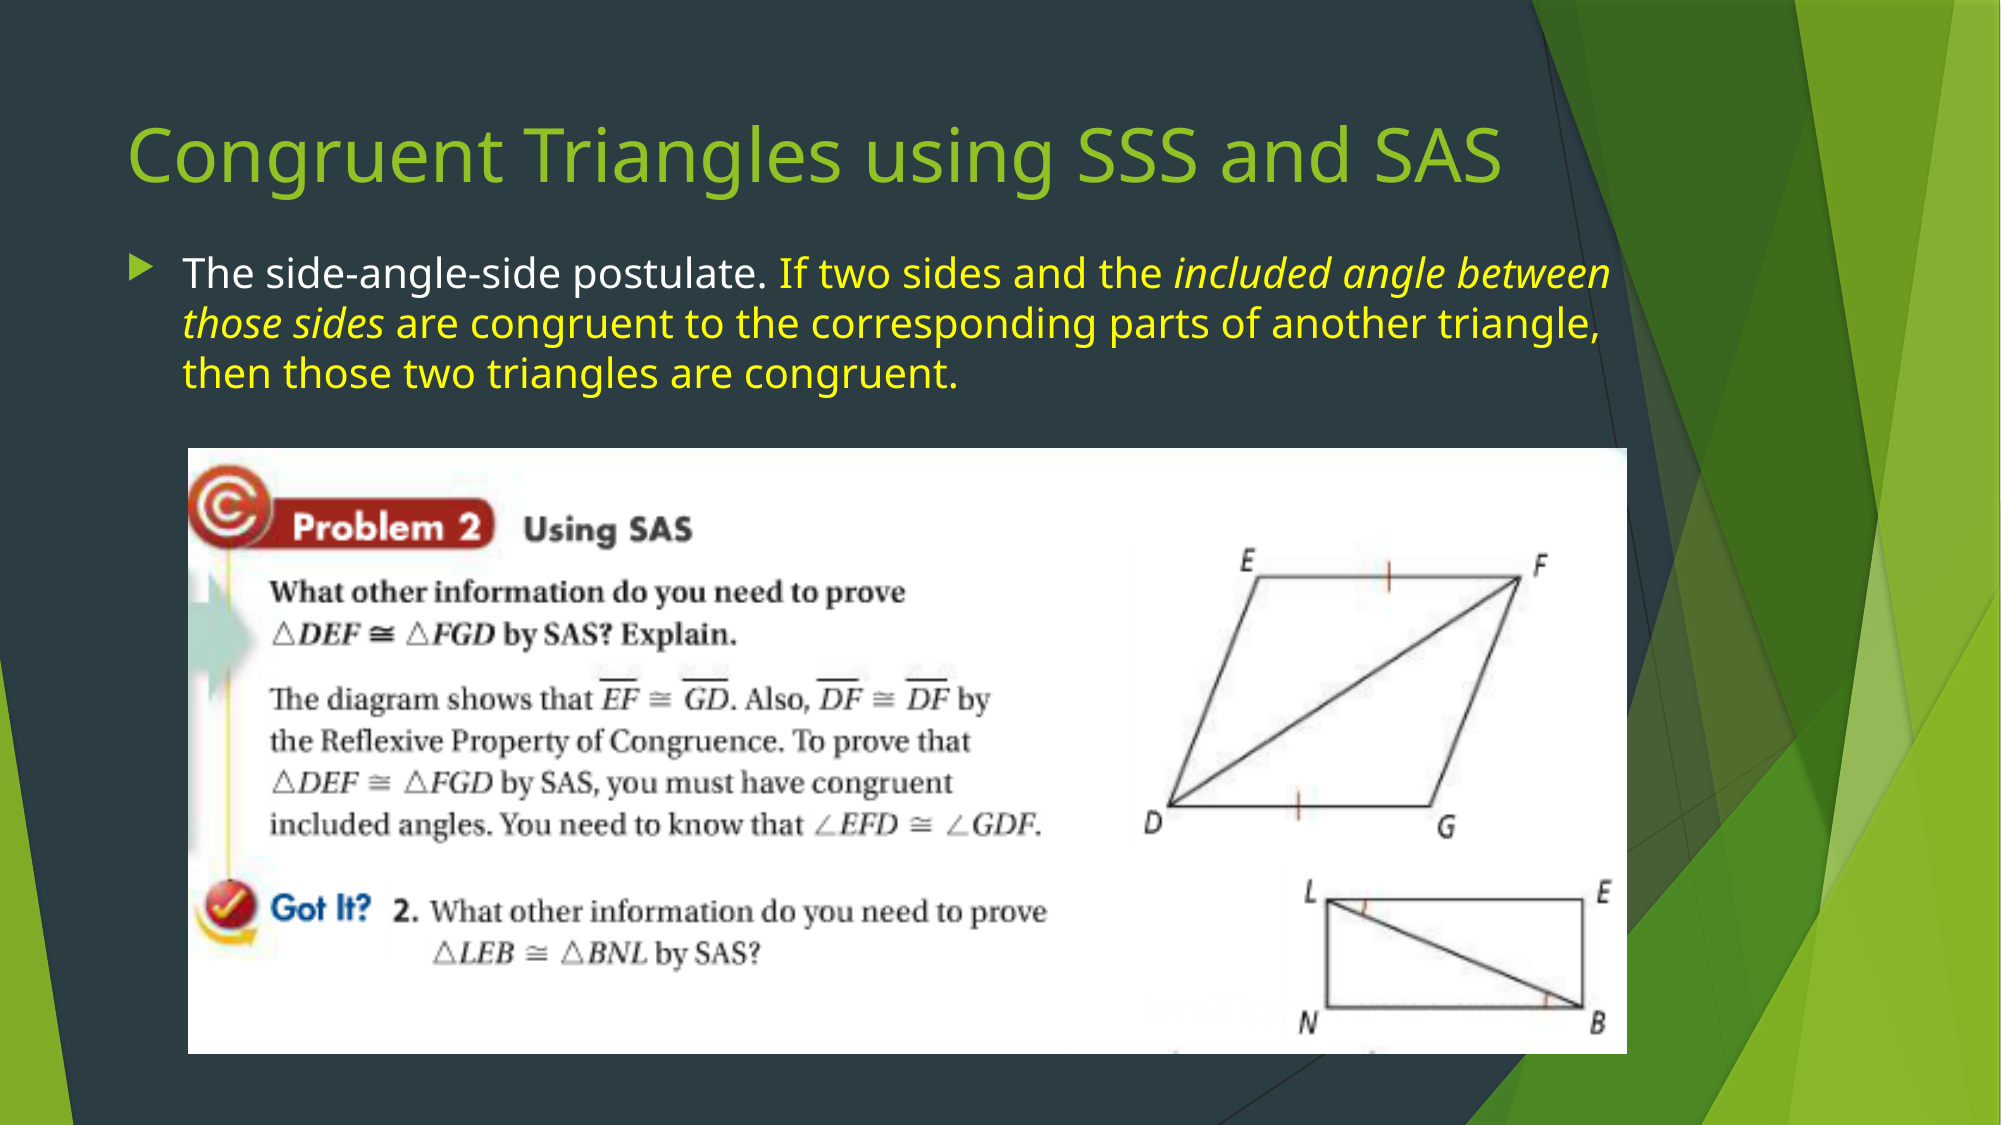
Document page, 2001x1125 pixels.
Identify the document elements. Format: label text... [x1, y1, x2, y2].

title Congruent Triangles using SSS and SAS [111, 99, 1522, 238]
picture [188, 448, 1627, 1054]
list The side-angle-side postulate. If two sides and the included angle between those sides are congruent to the corresponding parts of another triangle, then those two triangles are congruent. [111, 238, 1658, 477]
